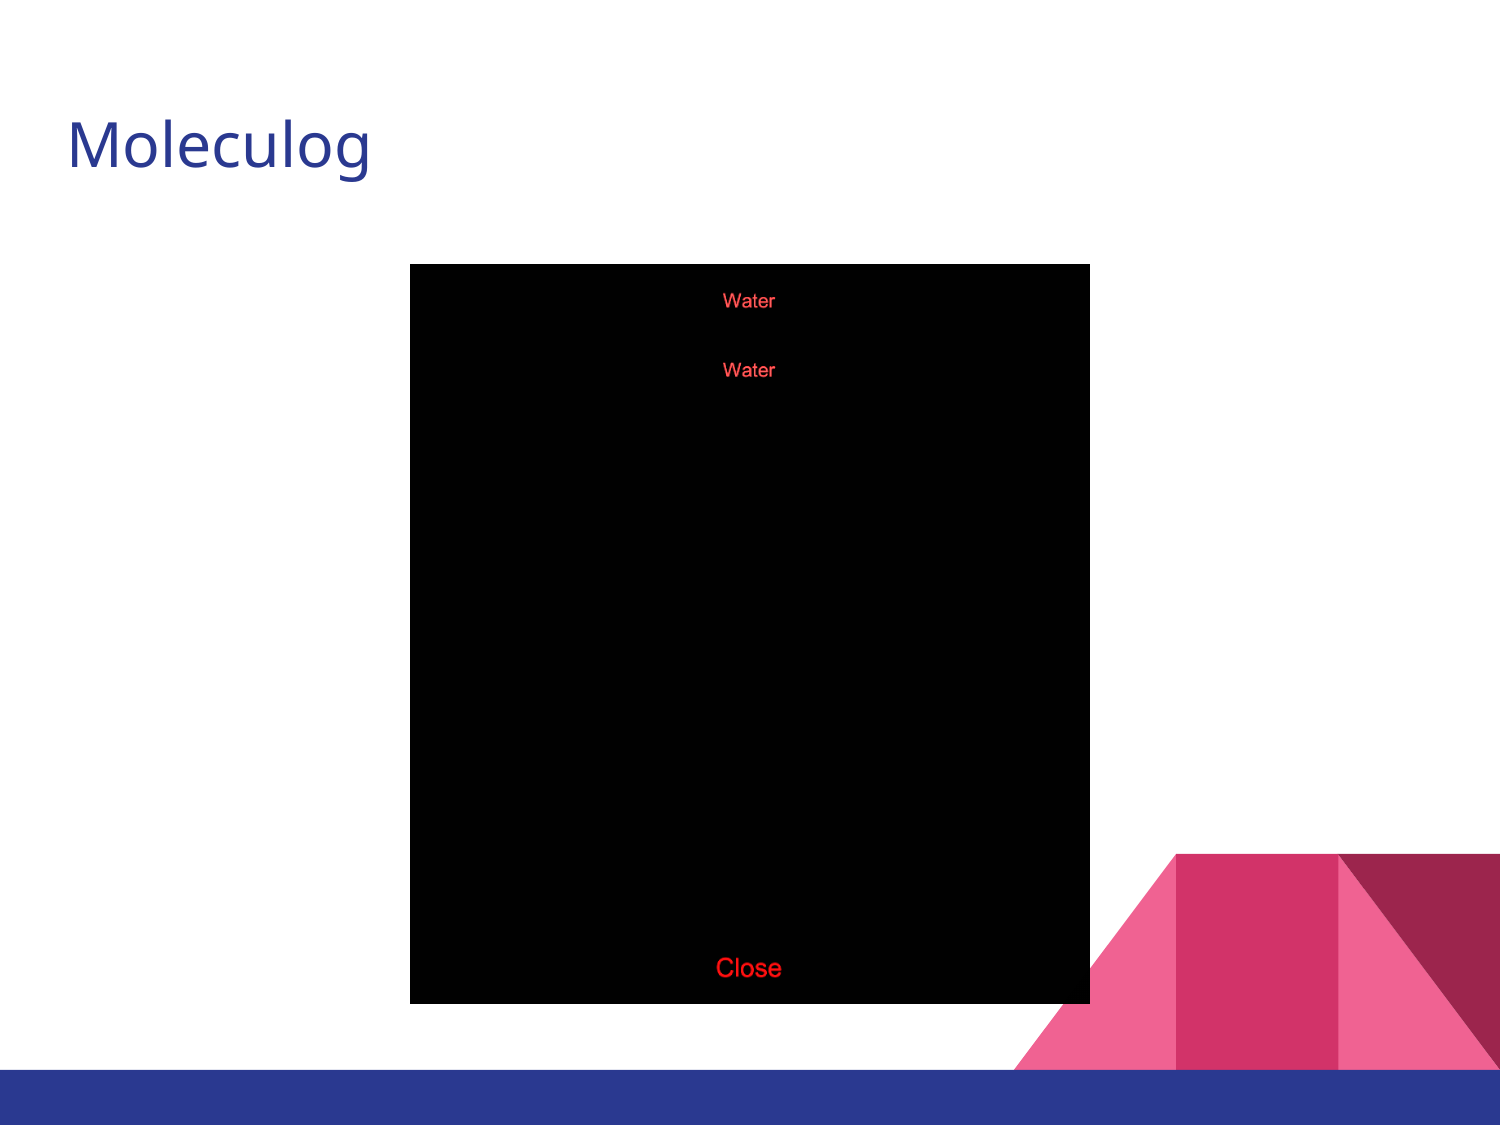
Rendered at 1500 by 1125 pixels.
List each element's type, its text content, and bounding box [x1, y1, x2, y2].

title Moleculog [51, 89, 1449, 223]
picture [409, 264, 1091, 1004]
